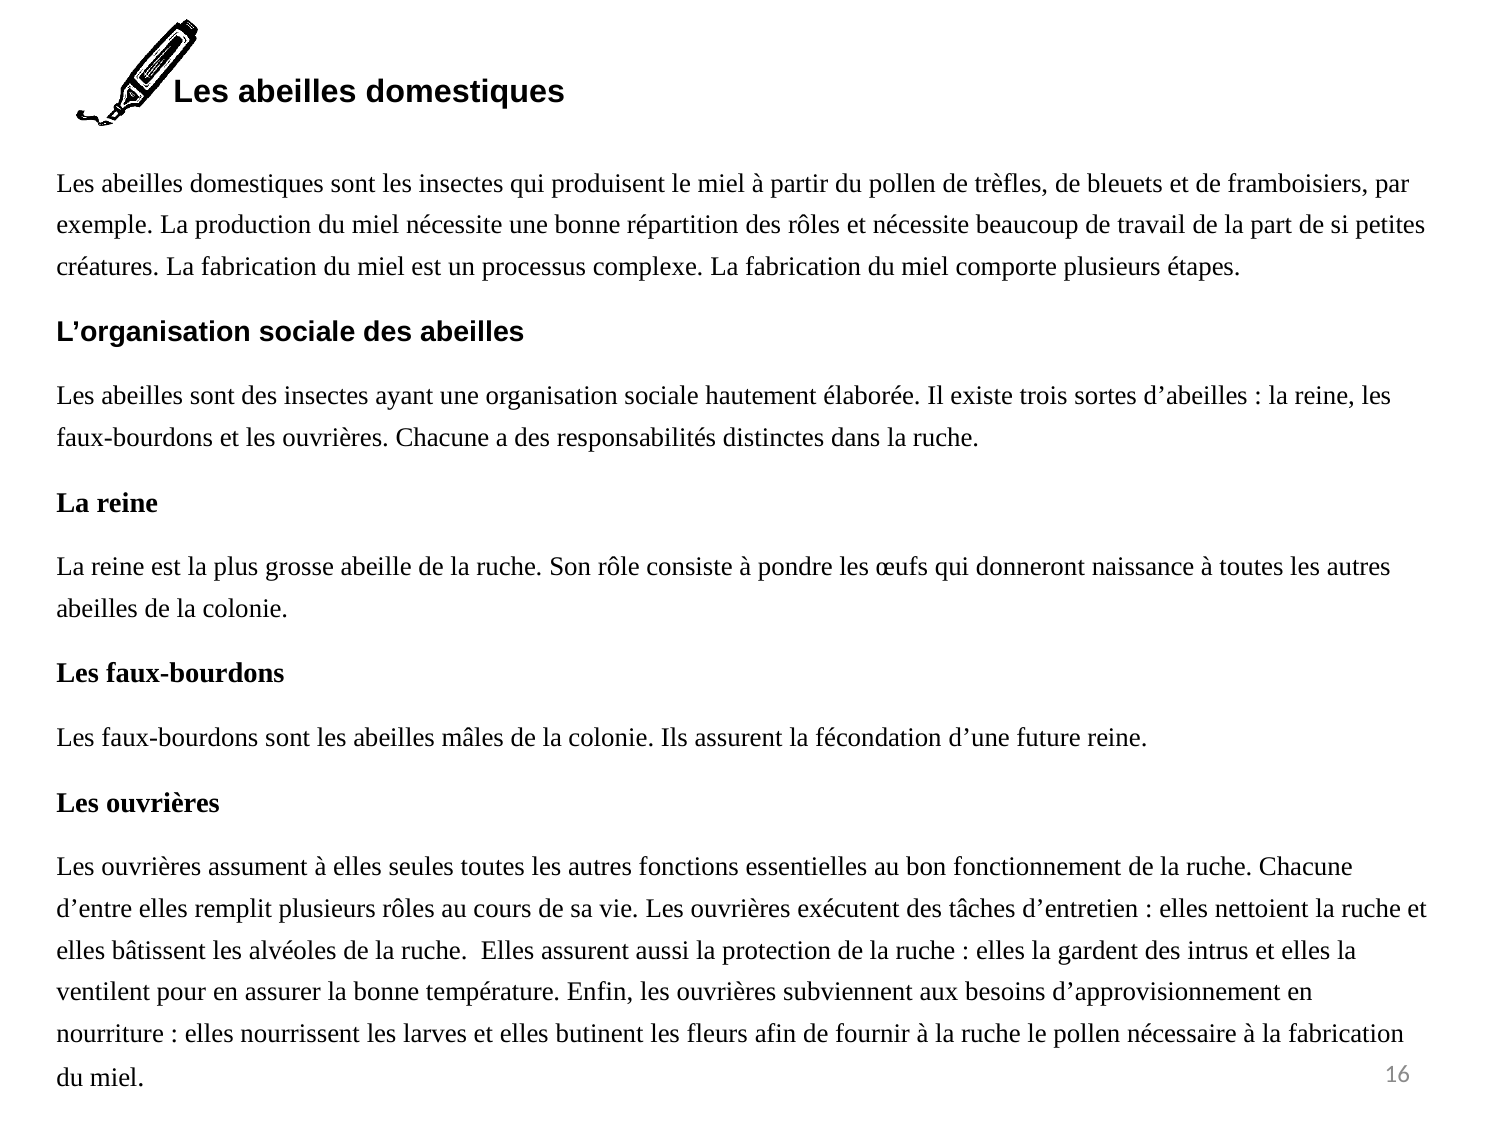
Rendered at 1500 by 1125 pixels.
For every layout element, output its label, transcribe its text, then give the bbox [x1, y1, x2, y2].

picture [76, 18, 198, 126]
list Les abeilles domestiques Les abeilles domestiques sont les insectes qui produisent le miel à partir du pollen de trèfles, de bleuets et de framboisiers, par exemple. La production du miel nécessite une bonne répartition des rôles et nécessite beaucoup de travail de la part de si petites créatures. La fabrication du miel est un processus complexe. La fabrication du miel comporte plusieurs étapes. L’organisation sociale des abeilles Les abeilles sont des insectes ayant une organisation sociale hautement élaborée. Il existe trois sortes d’abeilles : la reine, les faux-bourdons et les ouvrières. Chacune a des responsabilités distinctes dans la ruche. La reine La reine est la plus grosse abeille de la ruche. Son rôle consiste à pondre les œufs qui donneront naissance à toutes les autres abeilles de la colonie. Les faux-bourdons Les faux-bourdons sont les abeilles mâles de la colonie. Ils assurent la fécondation d’une future reine. Les ouvrières Les ouvrières assument à elles seules toutes les autres fonctions essentielles au bon fonctionnement de la ruche. Chacune d’entre elles remplit plusieurs rôles au cours de sa vie. Les ouvrières exécutent des tâches d’entretien : elles nettoient la ruche et elles bâtissent les alvéoles de la ruche. Elles assurent aussi la protection de la ruche : elles la gardent des intrus et elles la ventilent pour en assurer la bonne température. Enfin, les ouvrières subviennent aux besoins d’approvisionnement en nourriture : elles nourrissent les larves et elles butinent les fleurs afin de fournir à la ruche le pollen nécessaire à la fabrication du miel. [41, 54, 1447, 1106]
slide_number 16 [1074, 1042, 1425, 1103]
